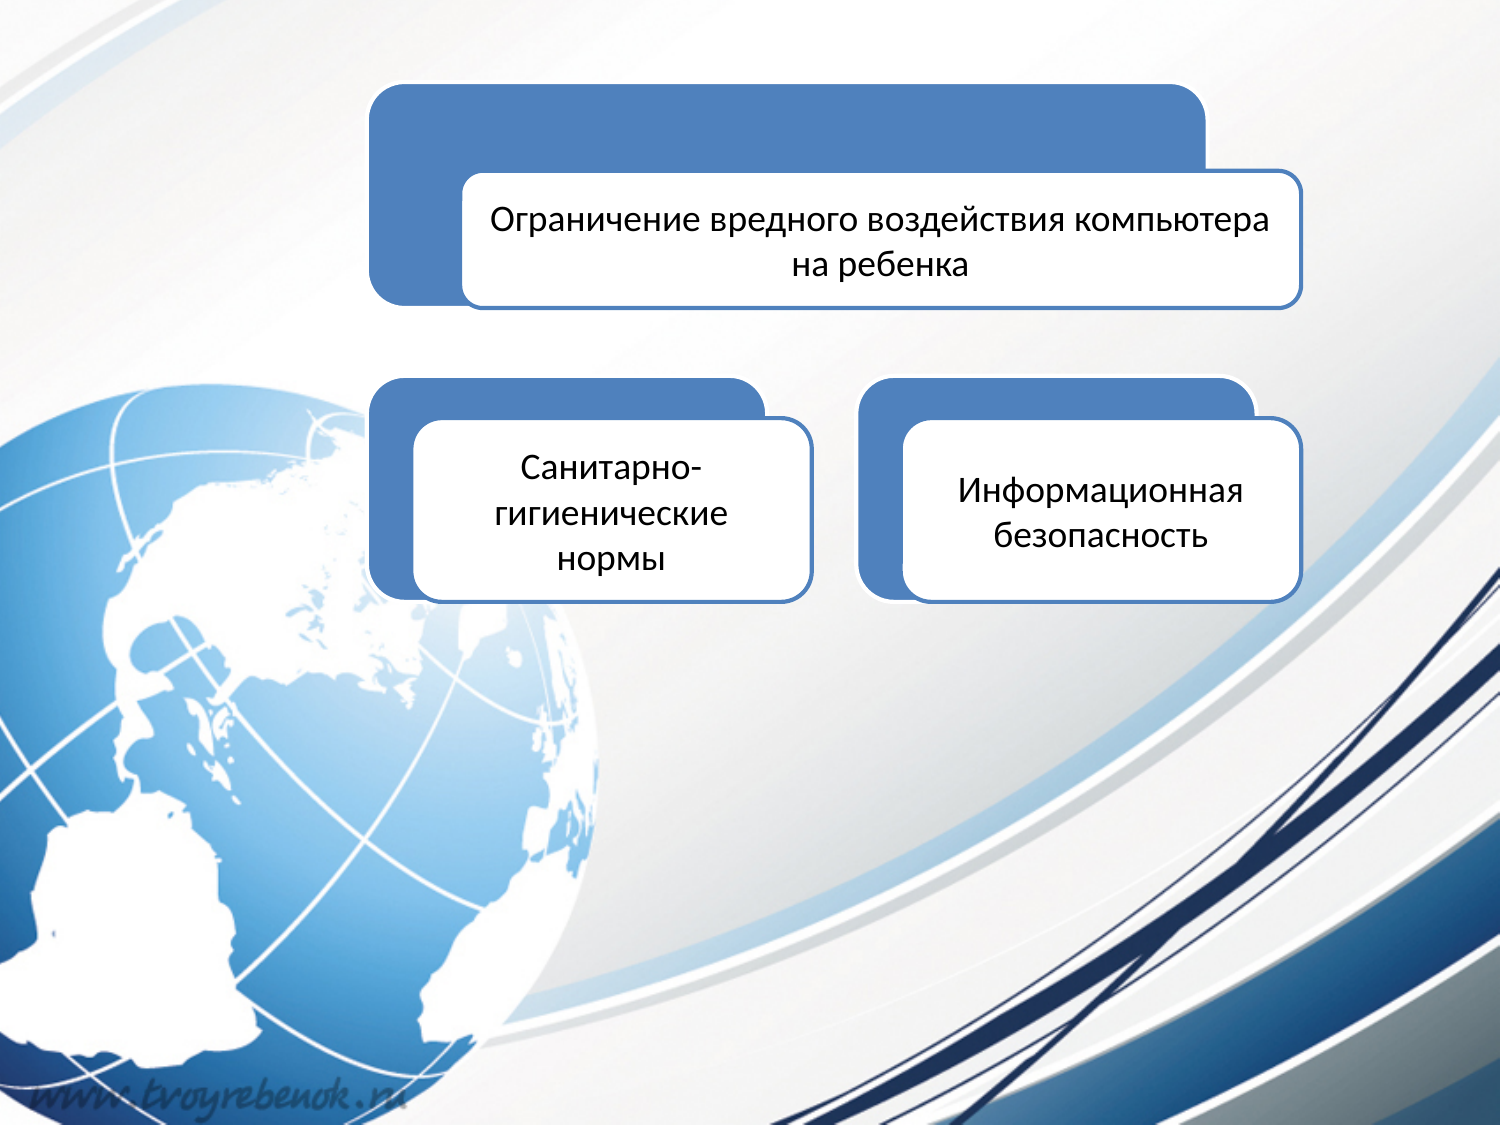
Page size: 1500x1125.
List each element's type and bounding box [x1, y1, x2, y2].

text_box [249, 81, 1419, 896]
picture [0, 0, 1500, 1125]
